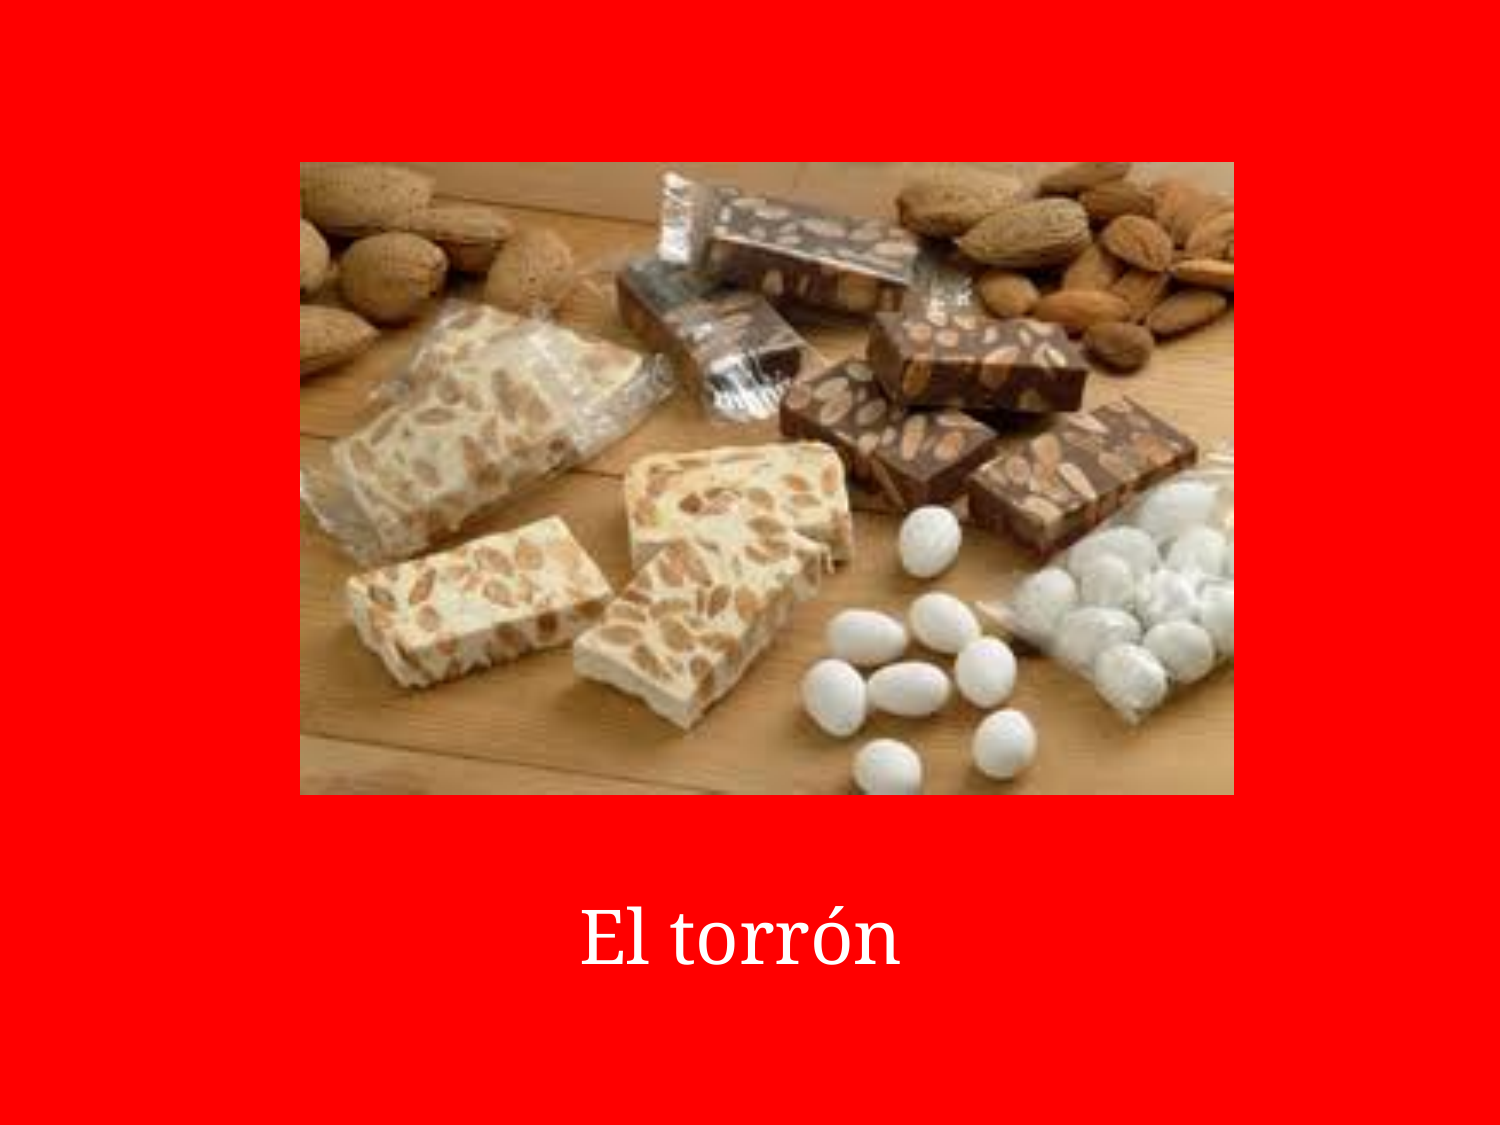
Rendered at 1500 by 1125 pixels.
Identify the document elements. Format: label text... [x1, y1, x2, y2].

picture [299, 162, 1235, 795]
title El torrón [178, 800, 1304, 988]
